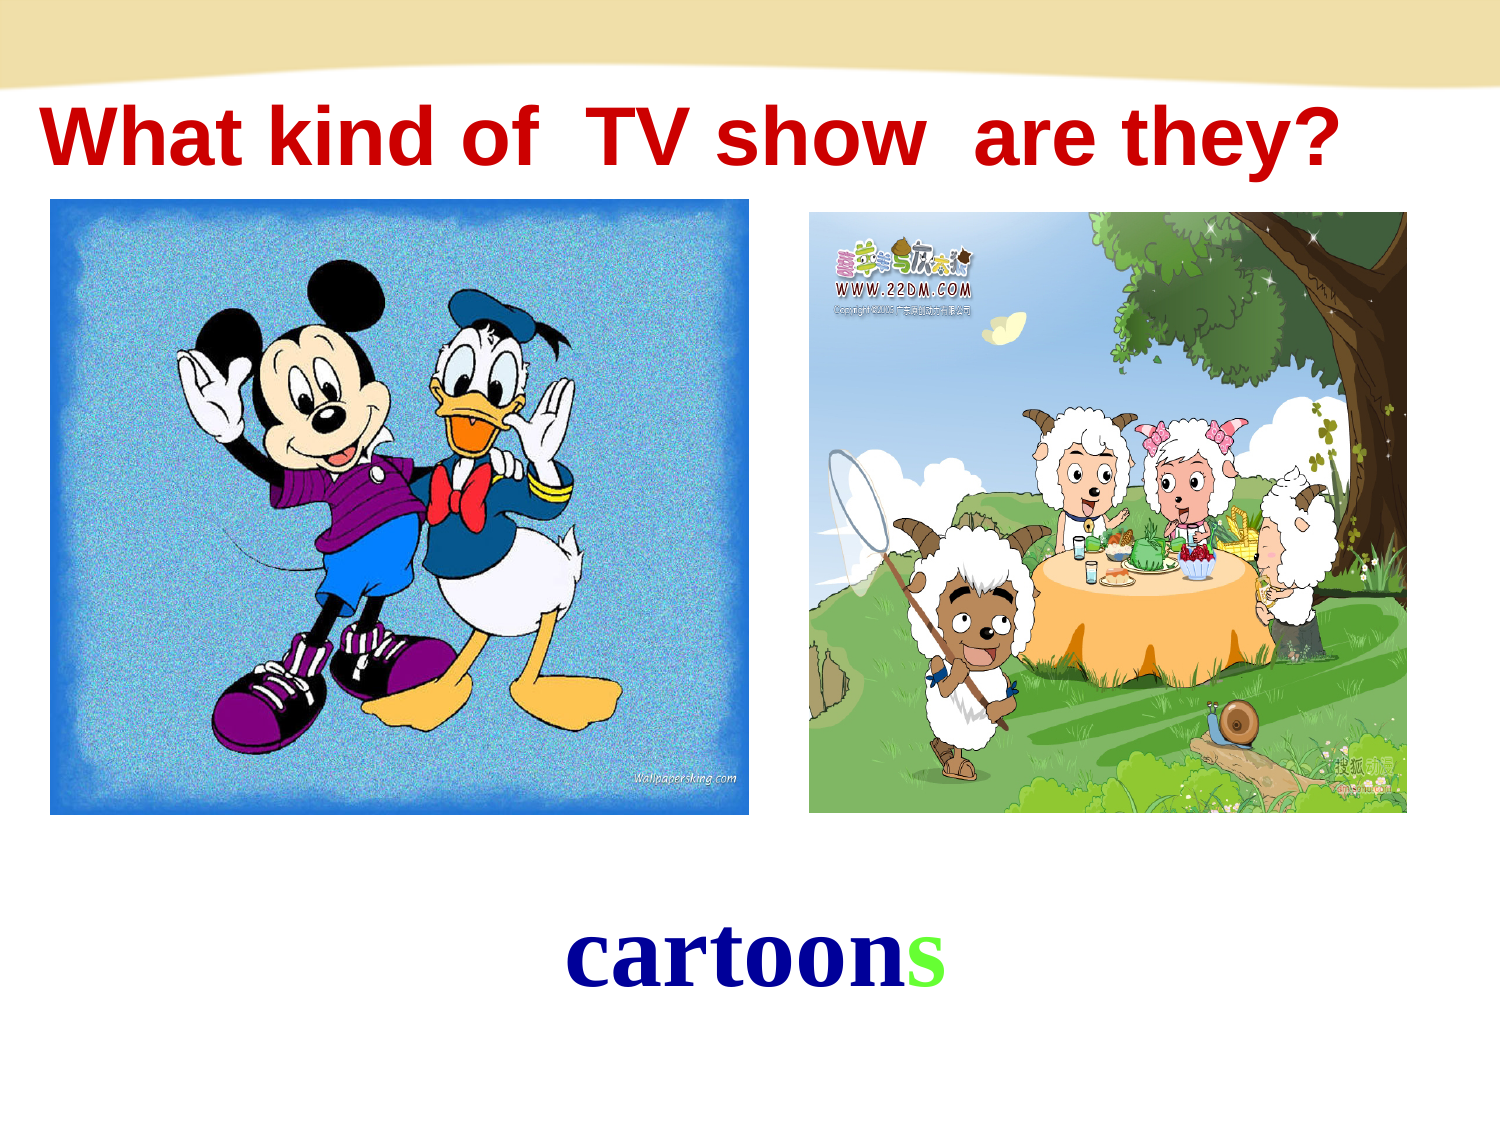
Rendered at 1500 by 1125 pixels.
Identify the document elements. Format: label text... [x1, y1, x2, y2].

picture [0, 0, 1500, 1125]
text_box What kind of TV show are they? [24, 75, 1500, 190]
text_box cartoons [549, 874, 1271, 1015]
